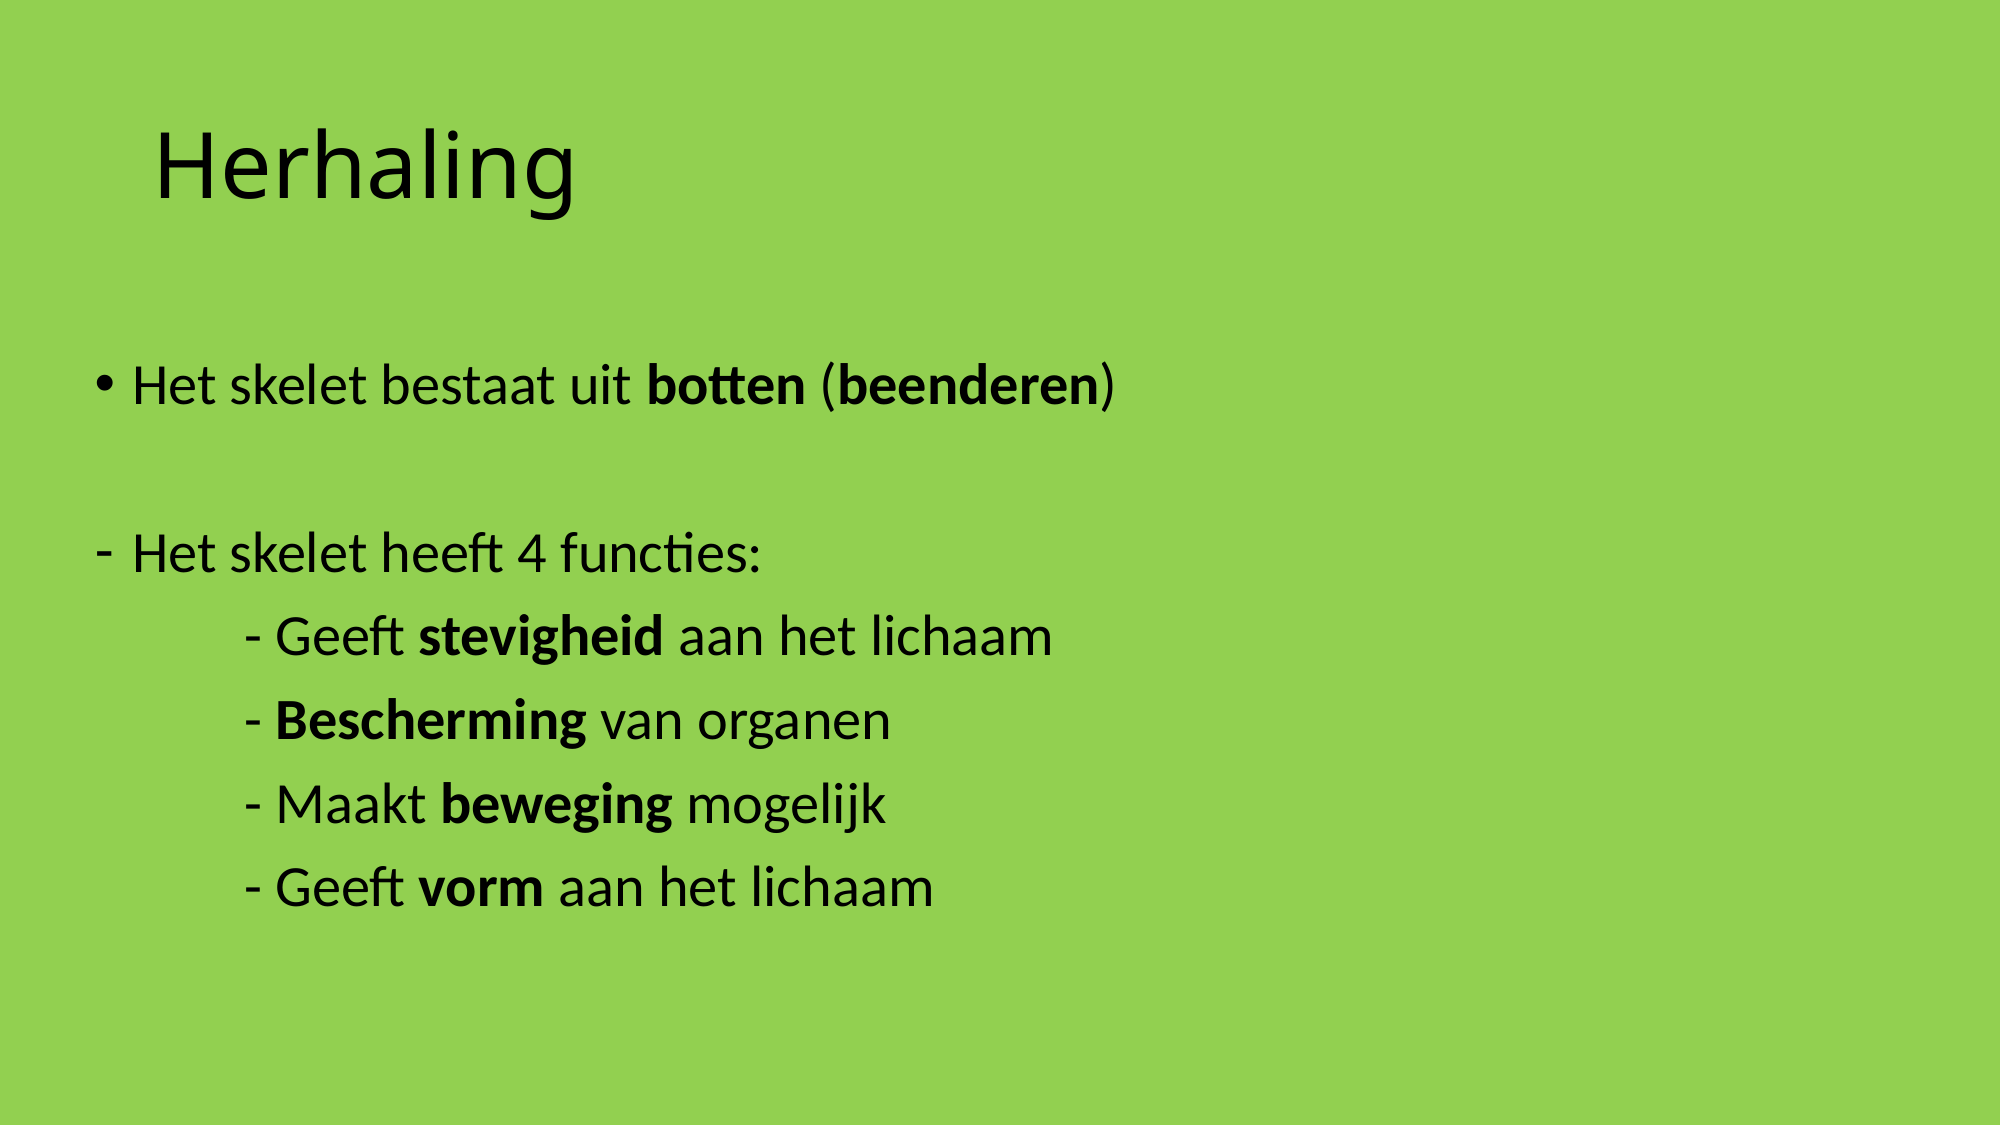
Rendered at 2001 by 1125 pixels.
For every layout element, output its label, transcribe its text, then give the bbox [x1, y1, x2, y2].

list Het skelet bestaat uit botten (beenderen) Het skelet heeft 4 functies: - Geeft stevigheid aan het lichaam - Bescherming van organen - Maakt beweging mogelijk - Geeft vorm aan het lichaam [79, 346, 1882, 1043]
title Herhaling [137, 59, 1863, 278]
